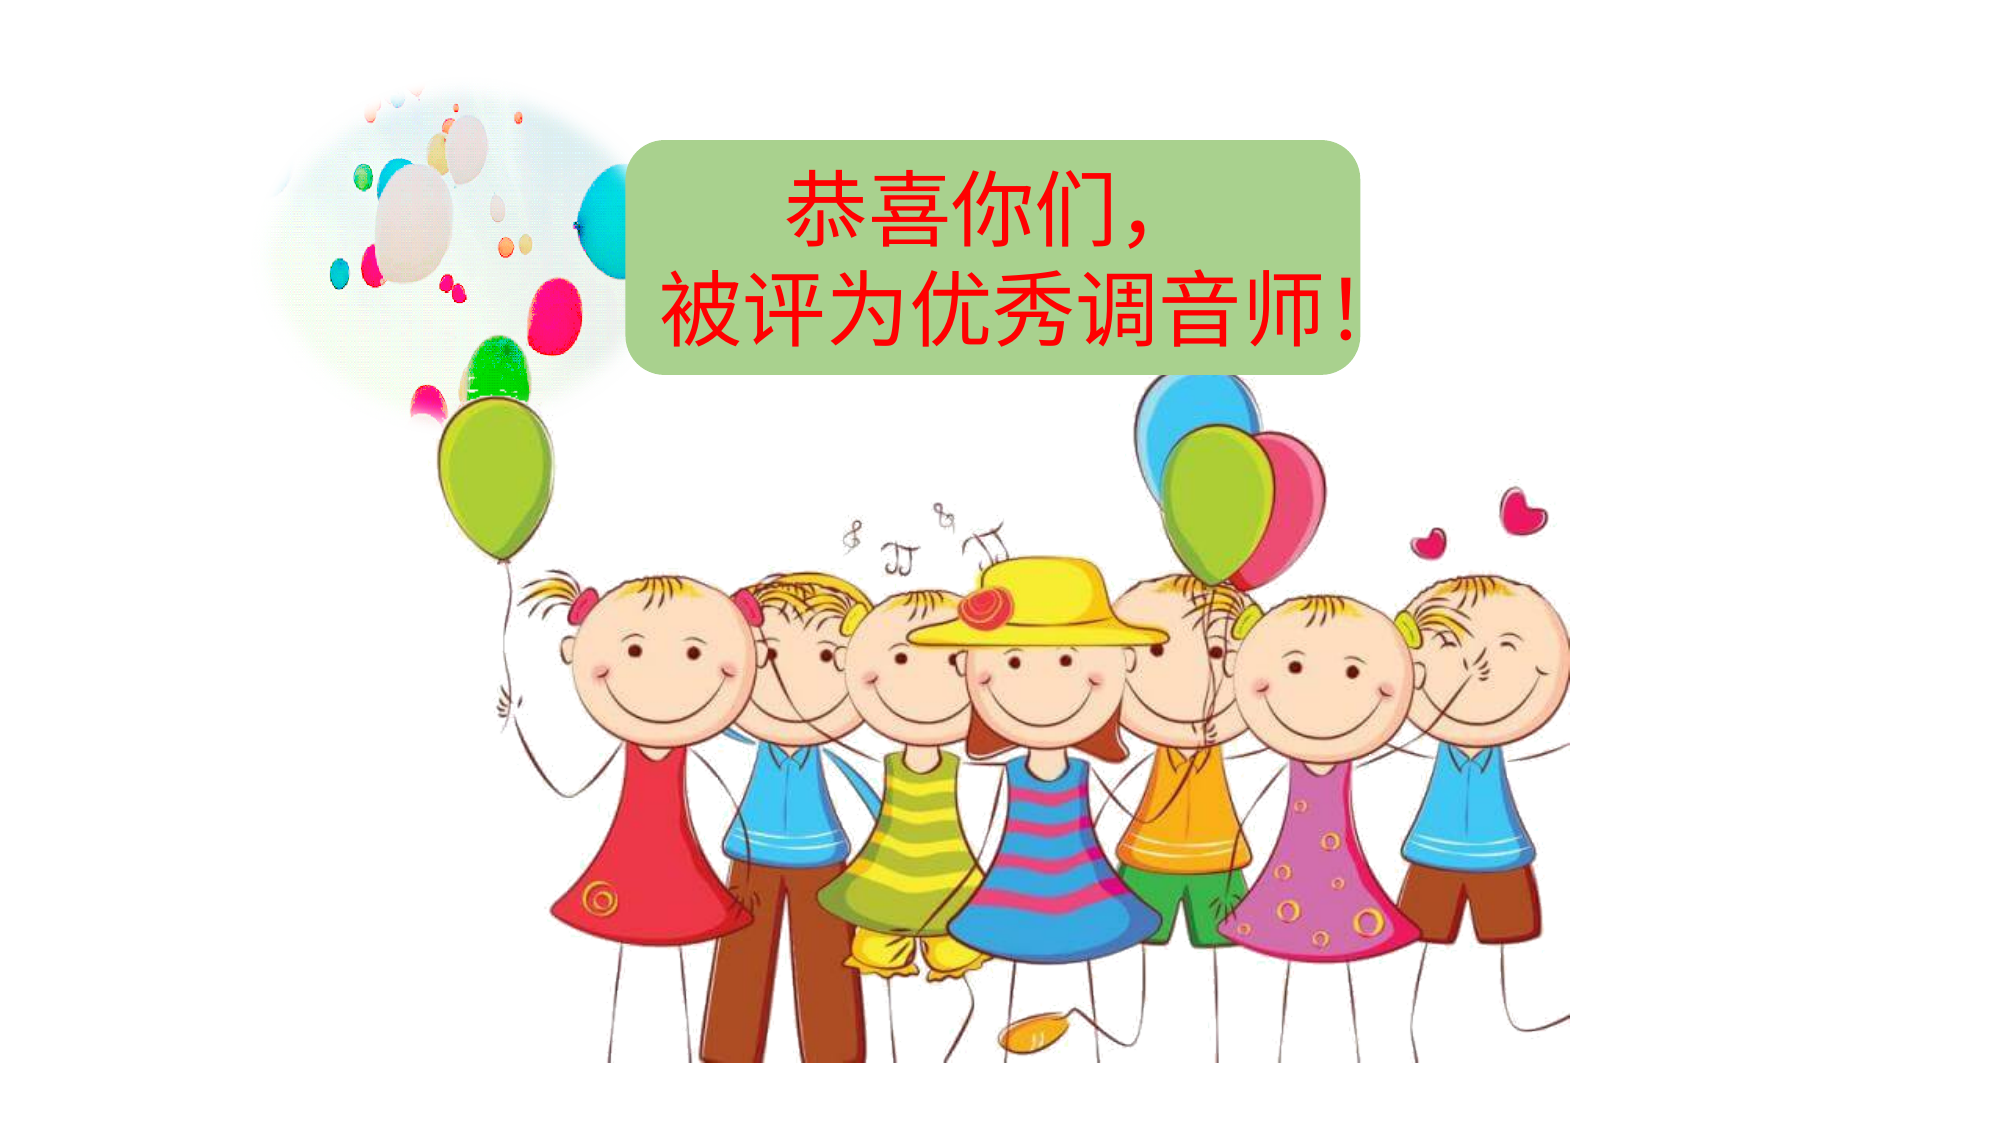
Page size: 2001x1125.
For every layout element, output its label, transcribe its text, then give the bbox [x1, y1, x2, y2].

text_box 恭喜你们， 被评为优秀调音师！ [681, 138, 1362, 227]
picture [249, 75, 1570, 1063]
